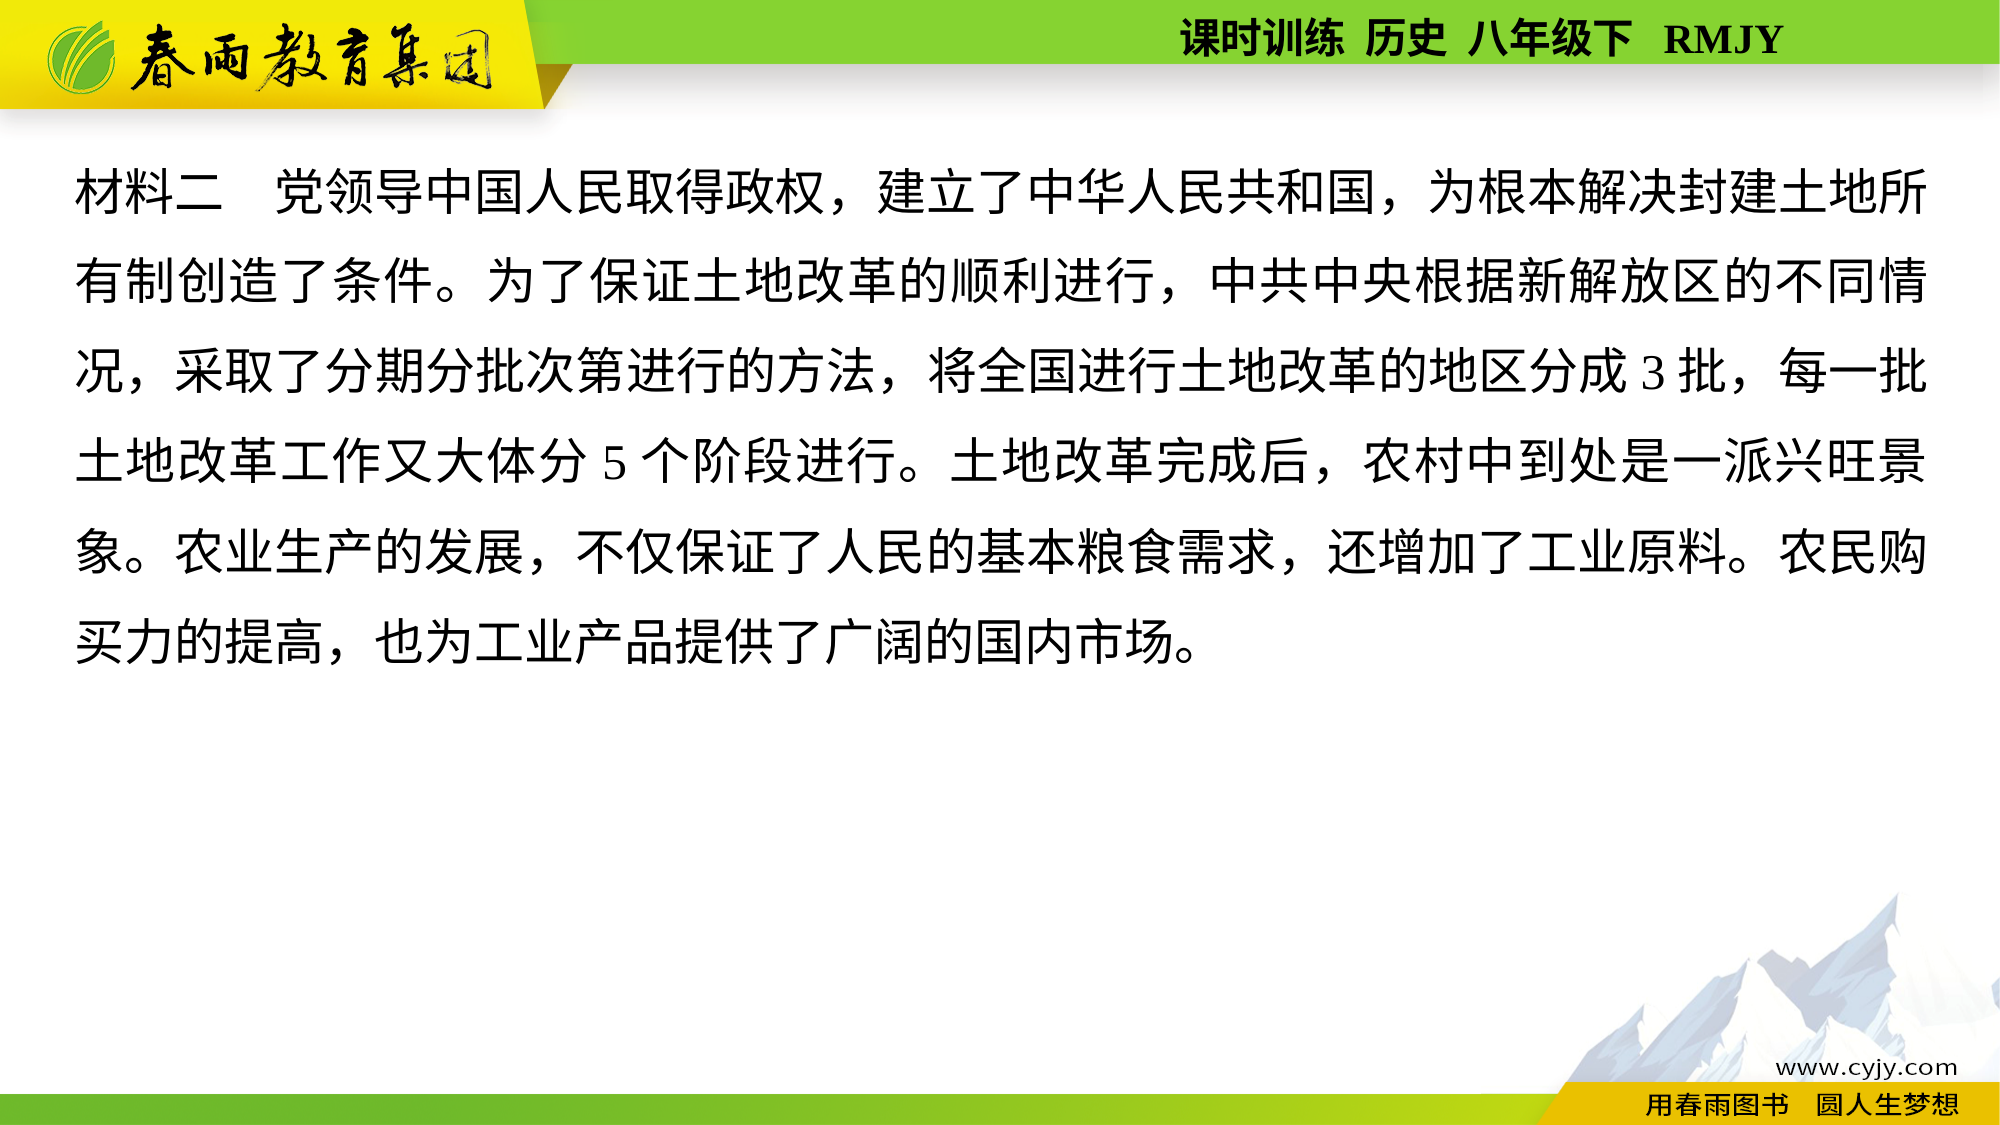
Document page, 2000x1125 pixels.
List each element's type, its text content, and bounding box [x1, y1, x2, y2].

list 材料二 党领导中国人民取得政权，建立了中华人民共和国，为根本解决封建土地所有制创造了条件。为了保证土地改革的顺利进行，中共中央根据新解放区的不同情况，采取了分期分批次第进行的方法，将全国进行土地改革的地区分成3批，每一批土地改革工作又大体分5个阶段进行。土地改革完成后，农村中到处是一派兴旺景象。农业生产的发展，不仅保证了人民的基本粮食需求，还增加了工业原料。农民购买力的提高，也为工业产品提供了广阔的国内市场。 [59, 122, 1944, 672]
picture [0, 0, 2000, 1125]
